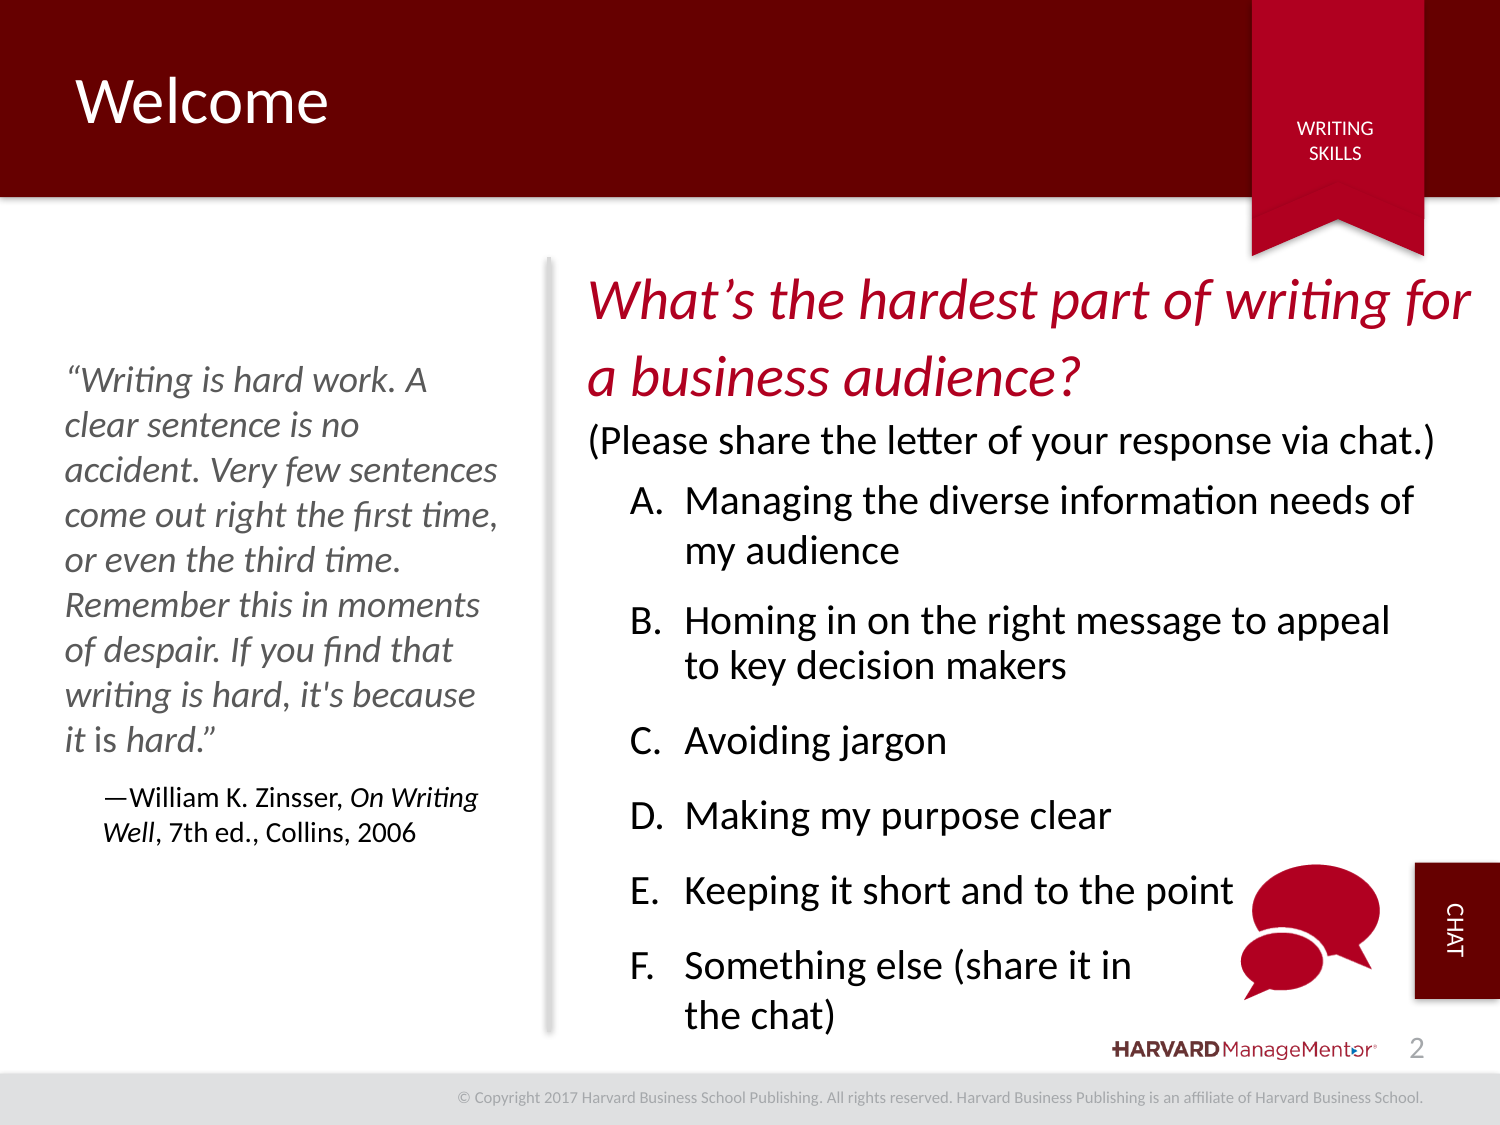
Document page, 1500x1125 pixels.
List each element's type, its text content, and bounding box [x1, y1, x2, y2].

title Welcome [75, 29, 1216, 171]
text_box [1240, 862, 1500, 1002]
list (Please share the letter of your response via chat.) [578, 407, 1446, 496]
text_box “Writing is hard work. A clear sentence is no accident. Very few sentences come out right the first time, or even the third time. Remember this in moments of despair. If you find that writing is hard, it's because it is hard.” —William K. Zinsser, On Writing Well, 7th ed., Collins, 2006 [40, 347, 516, 923]
text_box What’s the hardest part of writing for a business audience? [572, 246, 1500, 404]
text_box Managing the diverse information needs of my audience Homing in on the right message to appeal to key decision makers Avoiding jargon Making my purpose clear Keeping it short and to the point Something else (share it in the chat) [602, 496, 1446, 1046]
picture [1100, 1046, 1380, 1067]
